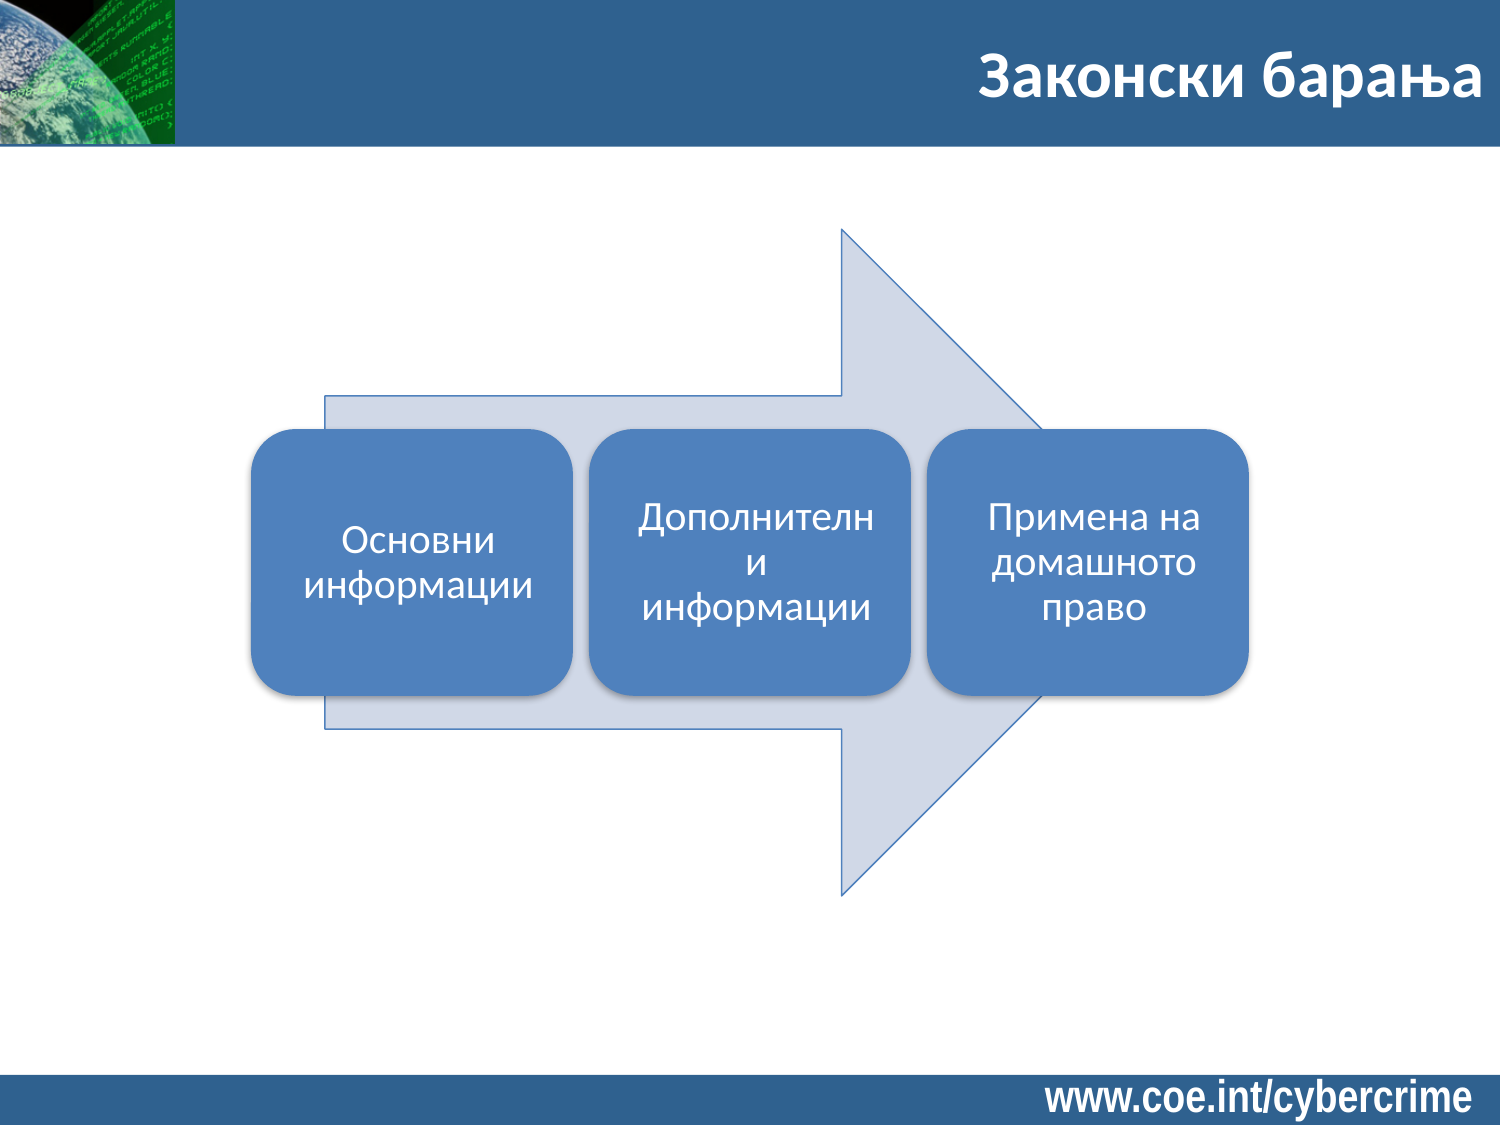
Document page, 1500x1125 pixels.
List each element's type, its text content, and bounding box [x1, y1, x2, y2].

picture [0, 0, 175, 144]
text_box [0, 1073, 1030, 1125]
text_box Законски барања [177, 0, 1500, 149]
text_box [249, 228, 1251, 897]
text_box www.coe.int/cybercrime [1030, 1059, 1500, 1125]
